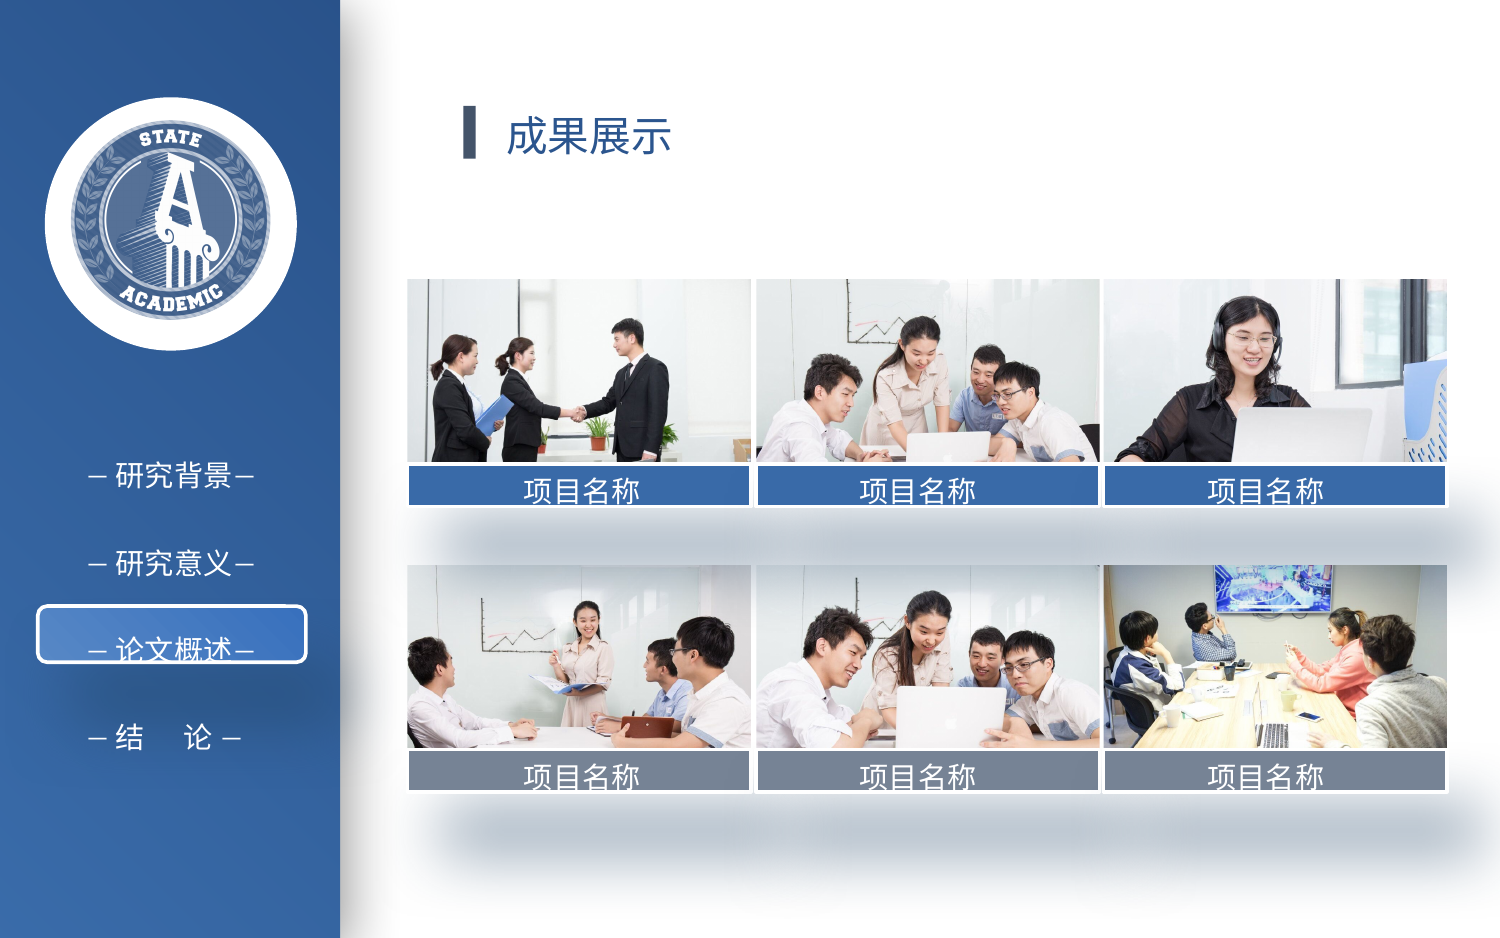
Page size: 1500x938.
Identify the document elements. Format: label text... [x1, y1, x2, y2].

text_box [756, 609, 1100, 747]
text_box [407, 279, 751, 462]
text_box 项目名称 [509, 458, 669, 504]
text_box [1103, 608, 1447, 747]
text_box [1103, 279, 1447, 462]
text_box [754, 462, 1101, 508]
text_box [754, 747, 1101, 794]
text_box [1101, 747, 1449, 794]
text_box 项目名称 [844, 745, 1005, 790]
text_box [0, 0, 341, 938]
text_box 项目名称 [844, 458, 1005, 504]
text_box 项目名称 [1192, 745, 1353, 790]
text_box 成果展示 [491, 102, 689, 168]
text_box [407, 565, 751, 747]
text_box 项目名称 [509, 745, 669, 790]
text_box [461, 104, 478, 161]
text_box [405, 462, 753, 508]
text_box 项目名称 [1192, 458, 1353, 504]
text_box [1101, 462, 1449, 508]
text_box [756, 279, 1100, 462]
text_box [405, 747, 753, 794]
